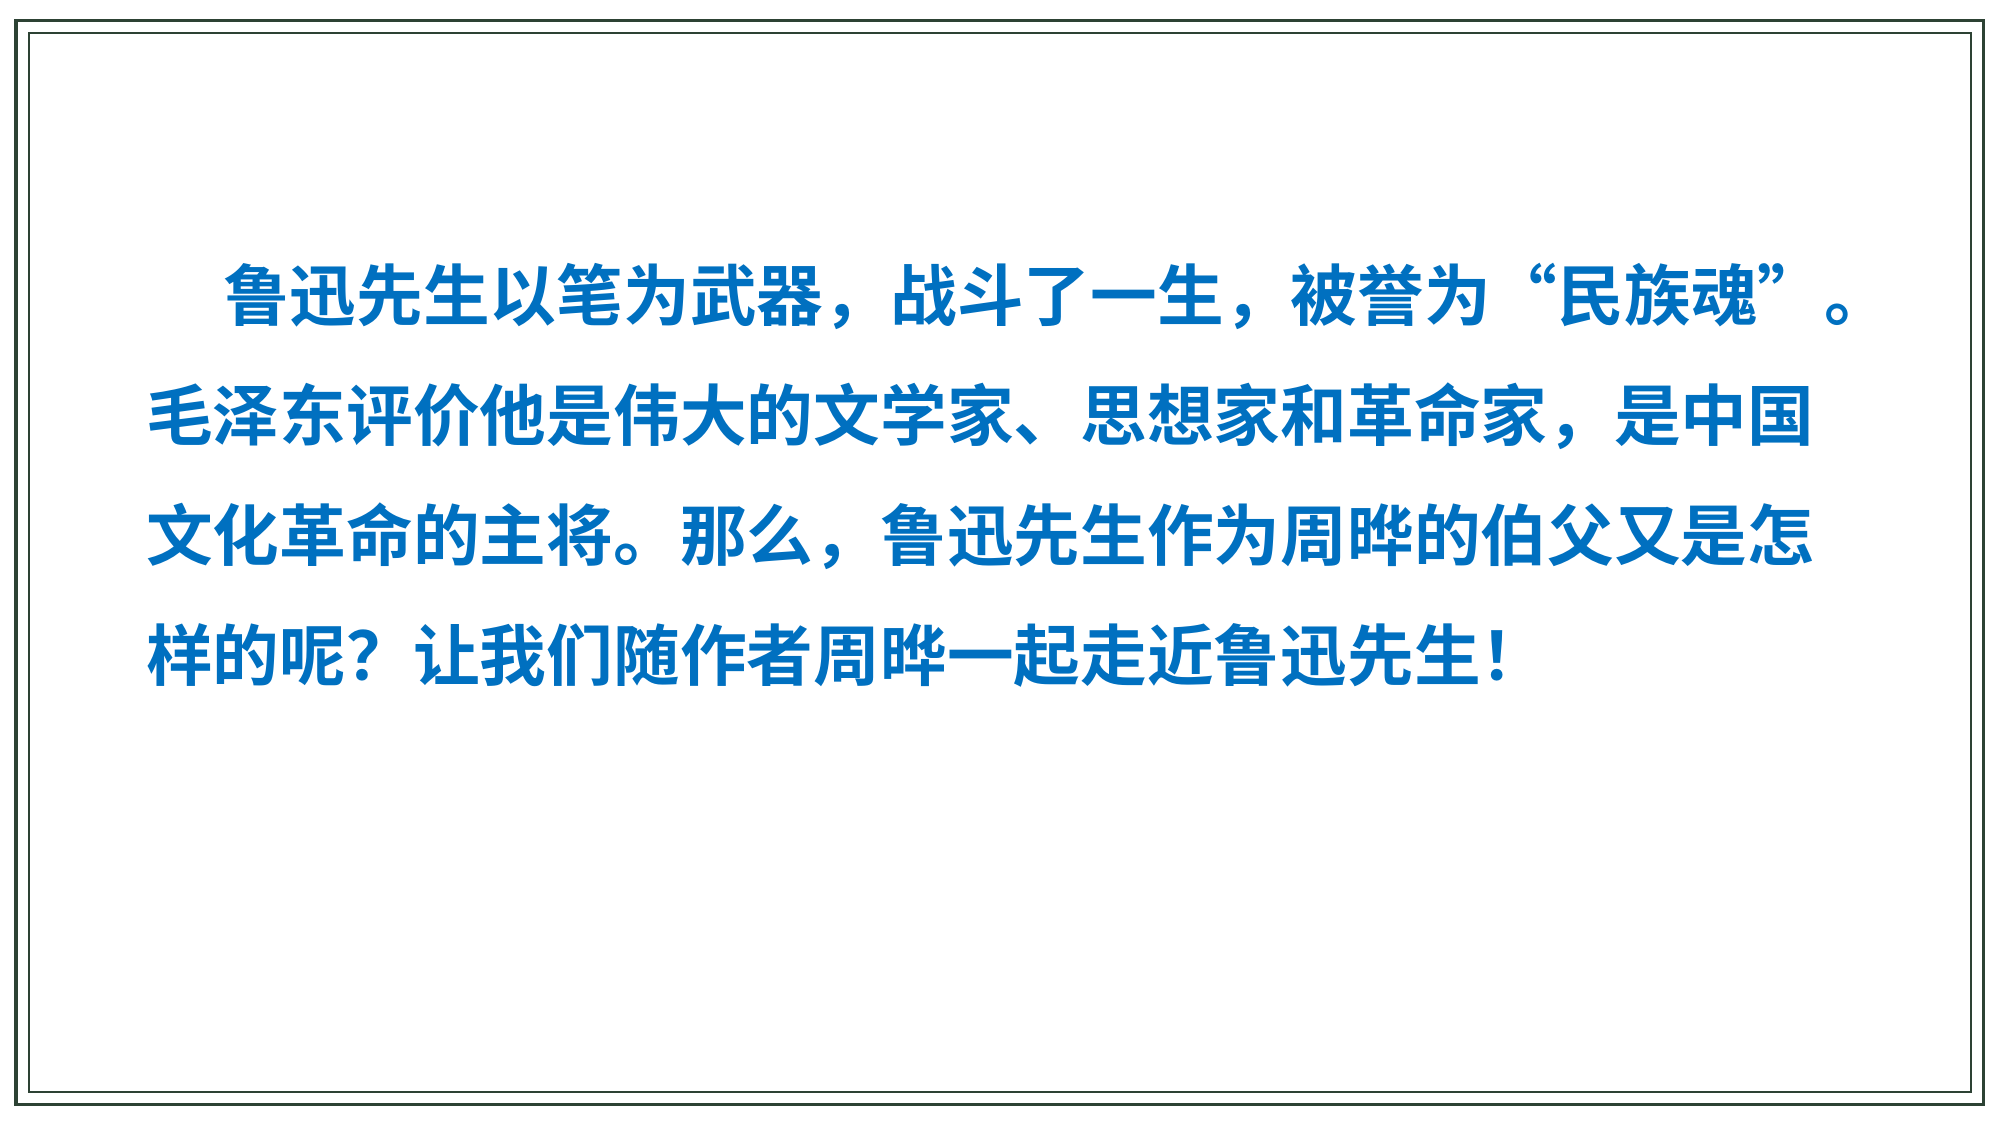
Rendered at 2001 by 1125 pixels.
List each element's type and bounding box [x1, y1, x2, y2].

text_box [15, 20, 1984, 1105]
